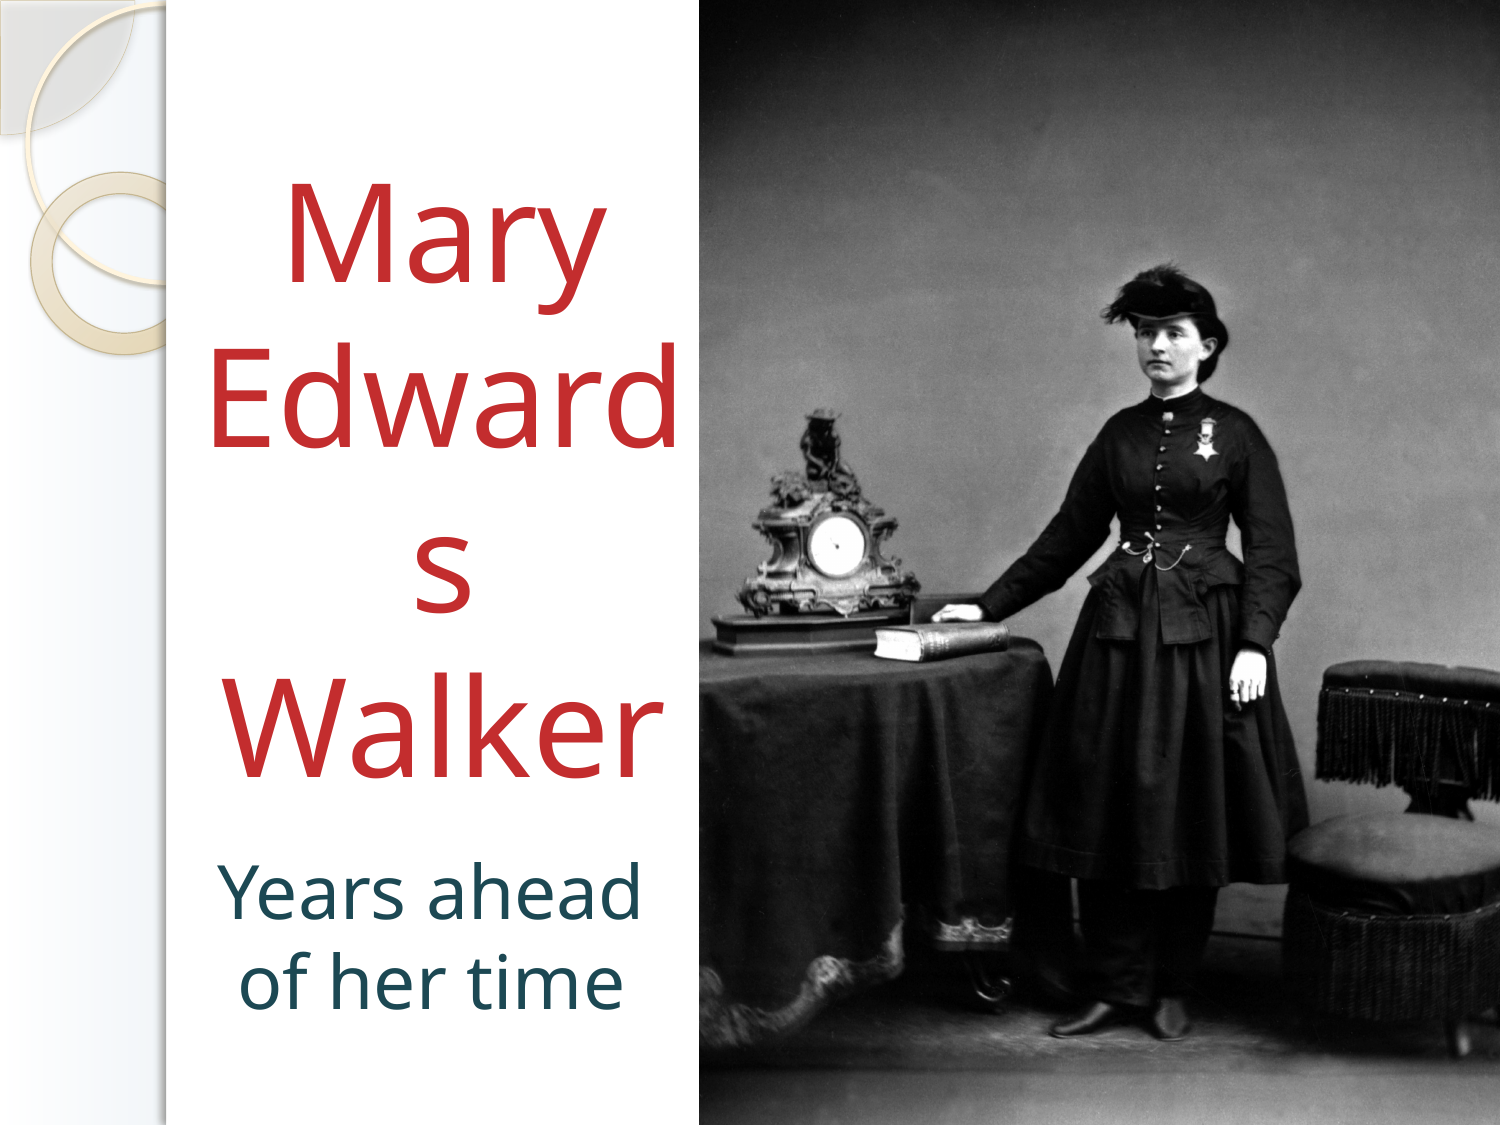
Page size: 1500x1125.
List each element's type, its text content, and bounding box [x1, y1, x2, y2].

text_box Years ahead of her time [162, 837, 692, 1033]
picture [699, 0, 1500, 1125]
title Mary Edwards Walker [162, 312, 692, 638]
